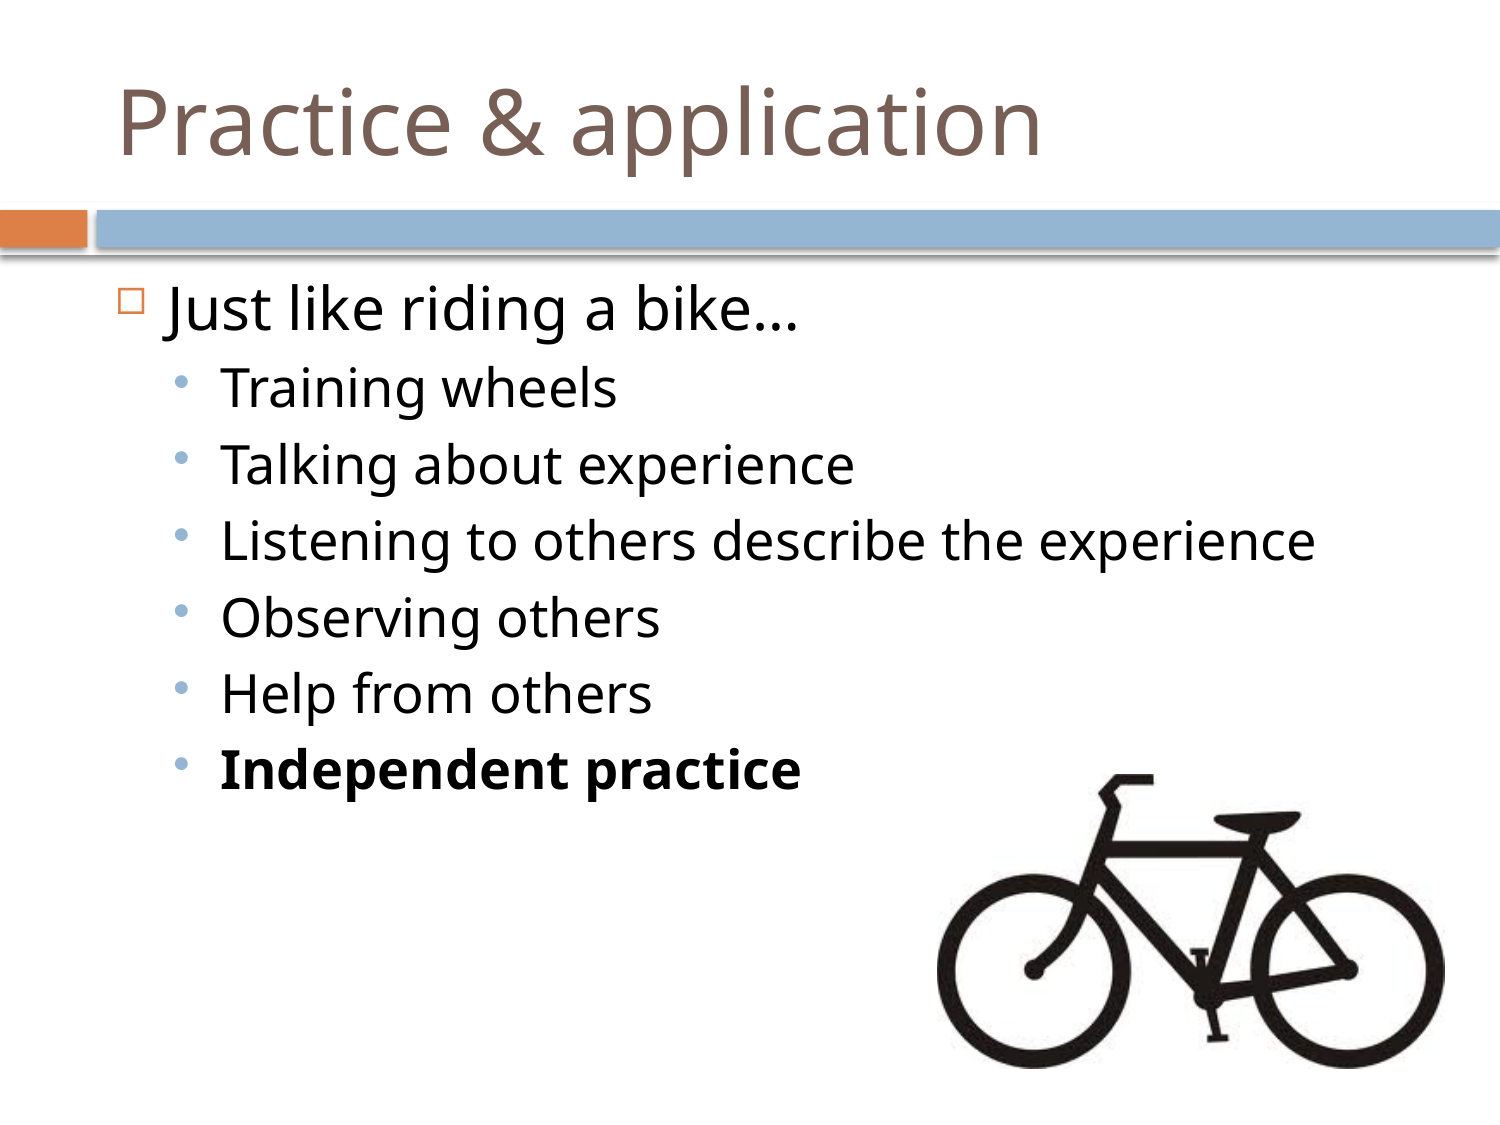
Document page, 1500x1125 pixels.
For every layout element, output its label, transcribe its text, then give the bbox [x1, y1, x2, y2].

list Just like riding a bike… Training wheels Talking about experience Listening to others describe the experience Observing others Help from others Independent practice [100, 262, 1438, 1000]
title Practice & application [100, 37, 1438, 200]
picture [937, 774, 1445, 1069]
